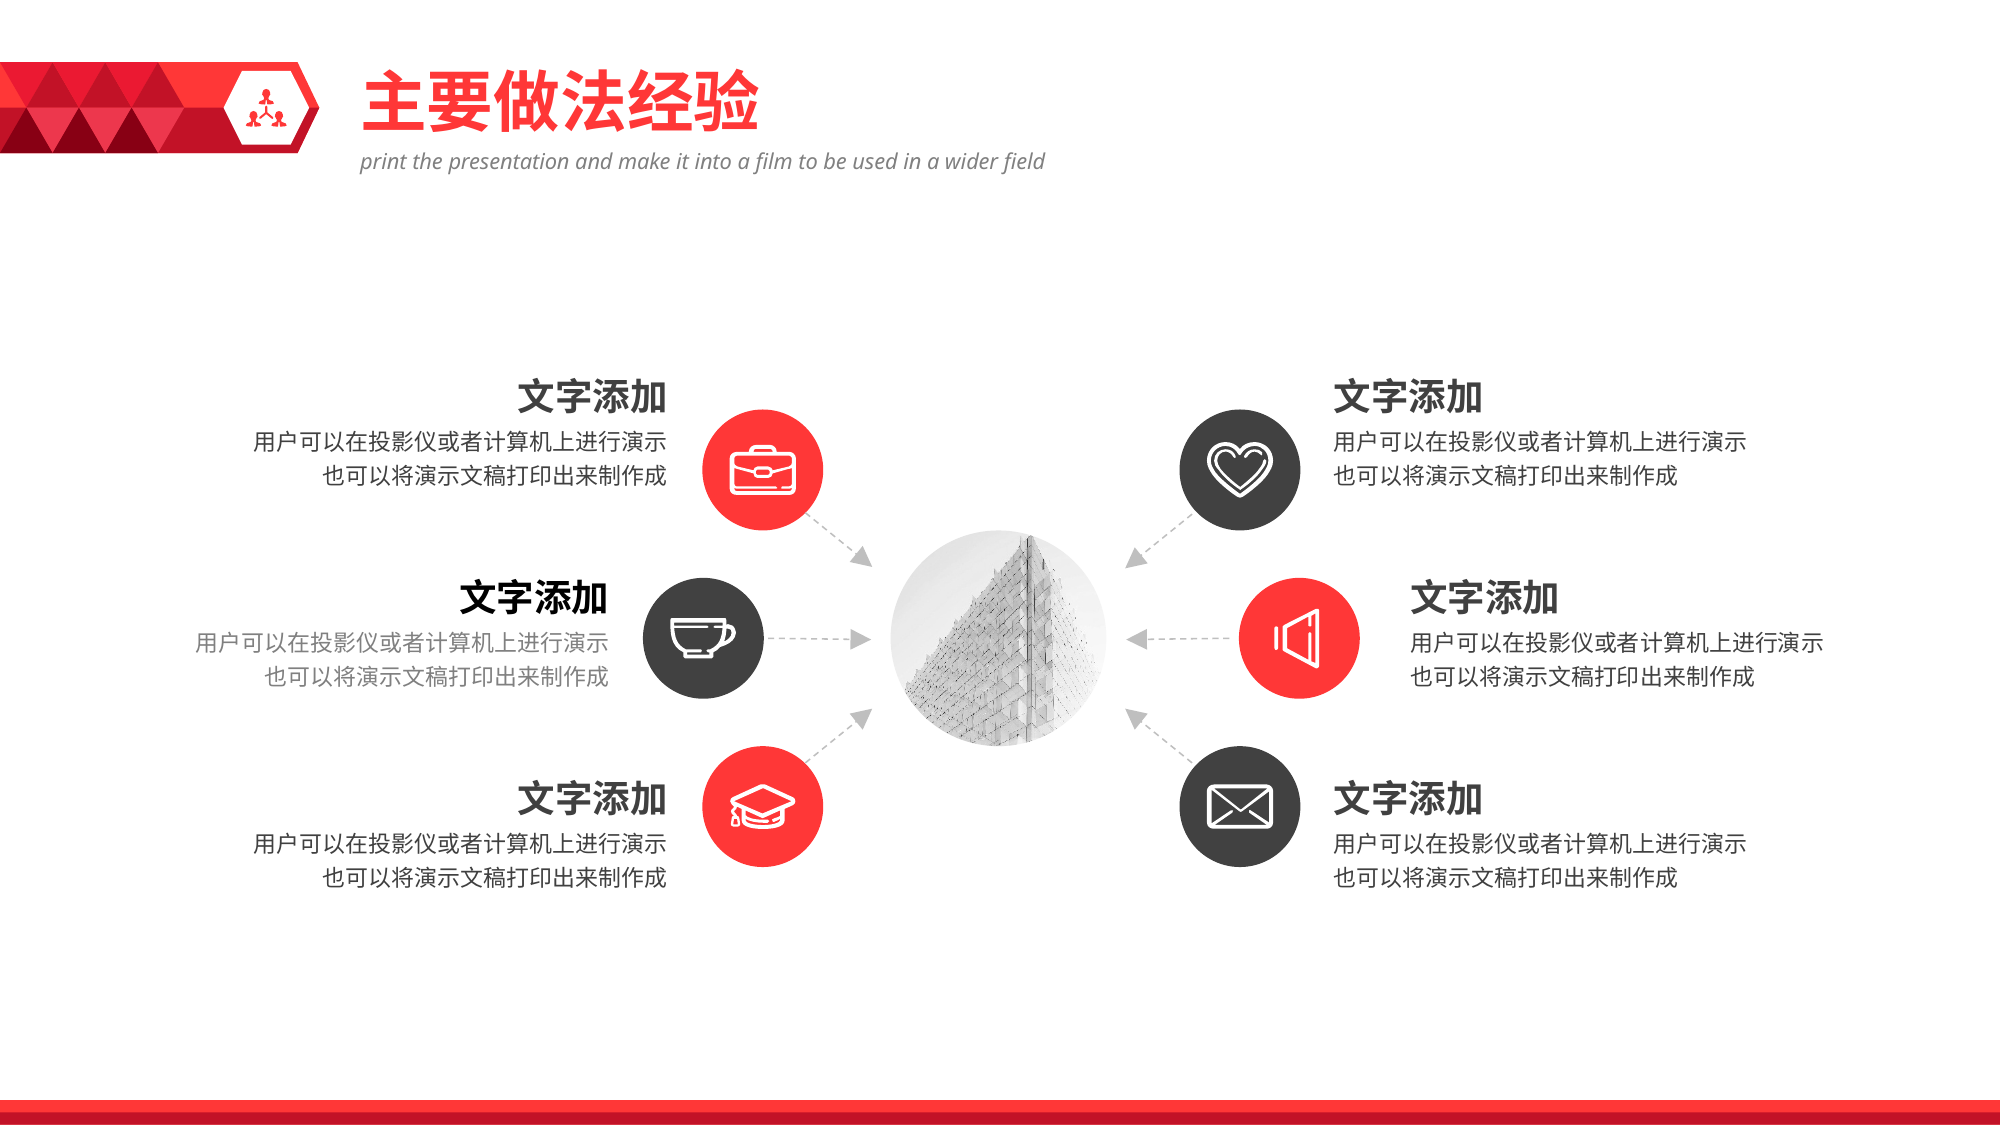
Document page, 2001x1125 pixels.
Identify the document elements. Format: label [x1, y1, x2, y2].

picture [890, 530, 1107, 747]
text_box [1319, 758, 1775, 901]
text_box [1319, 356, 1775, 498]
text_box [226, 356, 683, 498]
text_box [226, 758, 683, 901]
text_box [345, 52, 1148, 180]
text_box [168, 557, 625, 699]
text_box [642, 409, 1360, 868]
text_box [1395, 557, 1851, 699]
